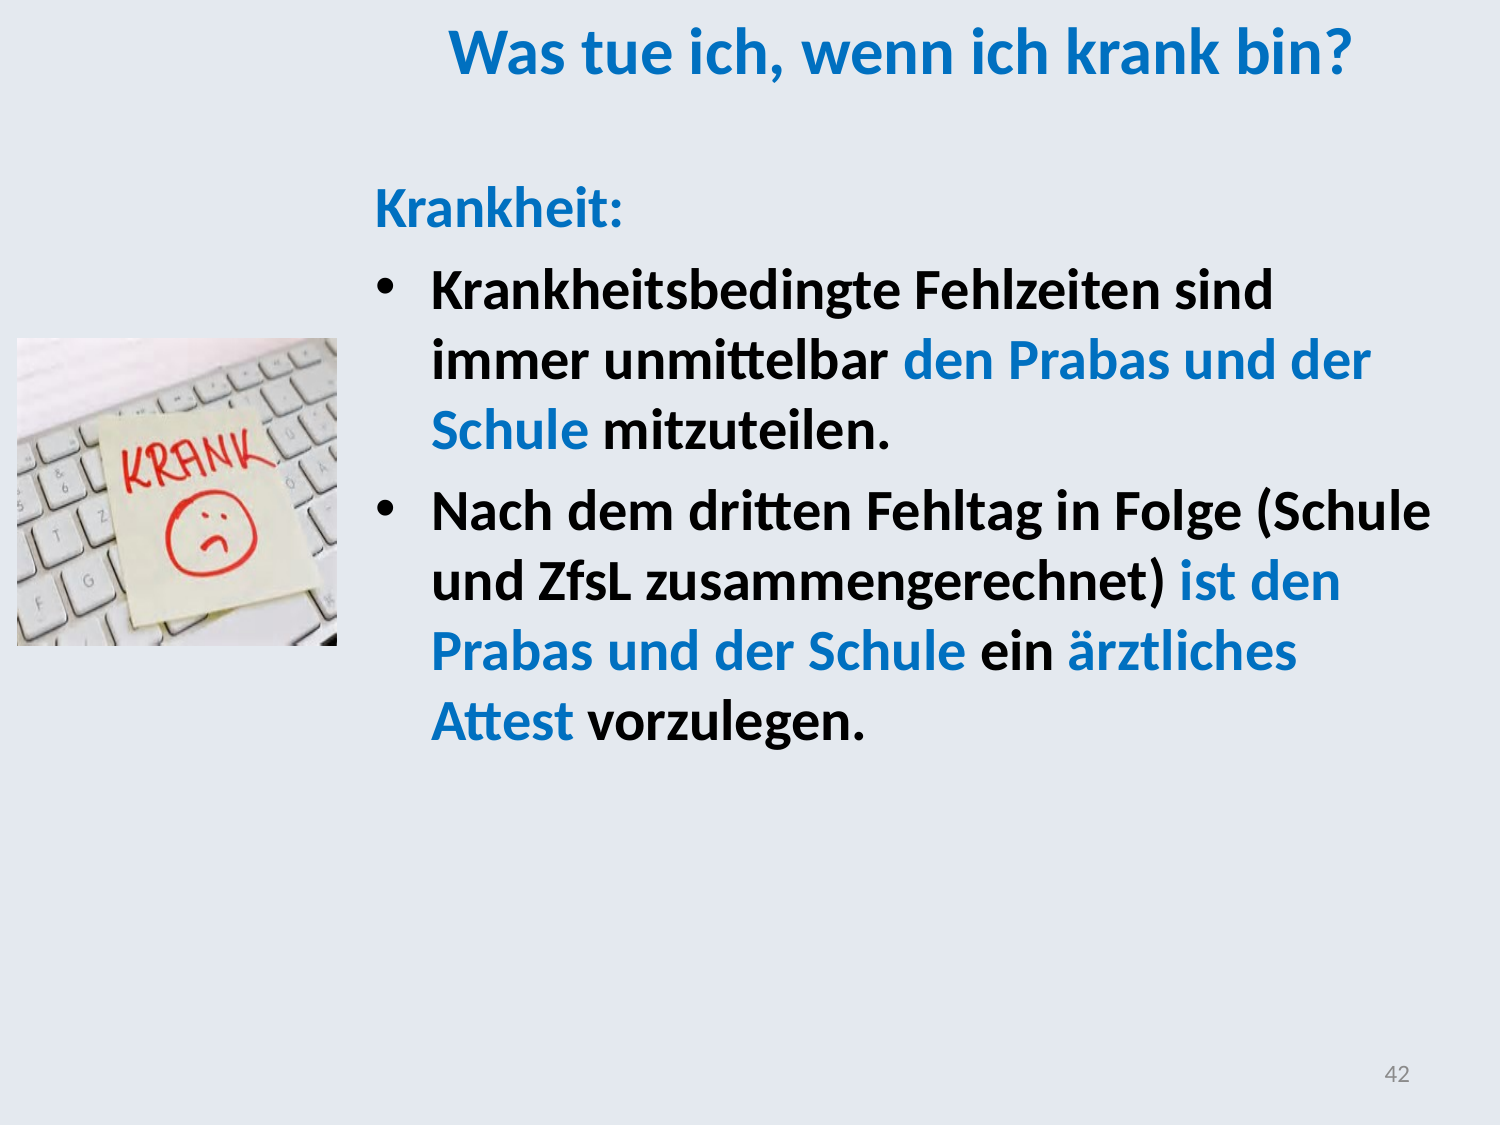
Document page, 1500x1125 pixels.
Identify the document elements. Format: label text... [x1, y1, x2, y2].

picture [17, 337, 337, 646]
list Was tue ich, wenn ich krank bin? Krankheit: Krankheitsbedingte Fehlzeiten sind immer unmittelbar den Prabas und der Schule mitzuteilen. Nach dem dritten Fehltag in Folge (Schule und ZfsL zusammengerechnet) ist den Prabas und der Schule ein ärztliches Attest vorzulegen. [360, 0, 1459, 1125]
slide_number 42 [1074, 1042, 1425, 1103]
